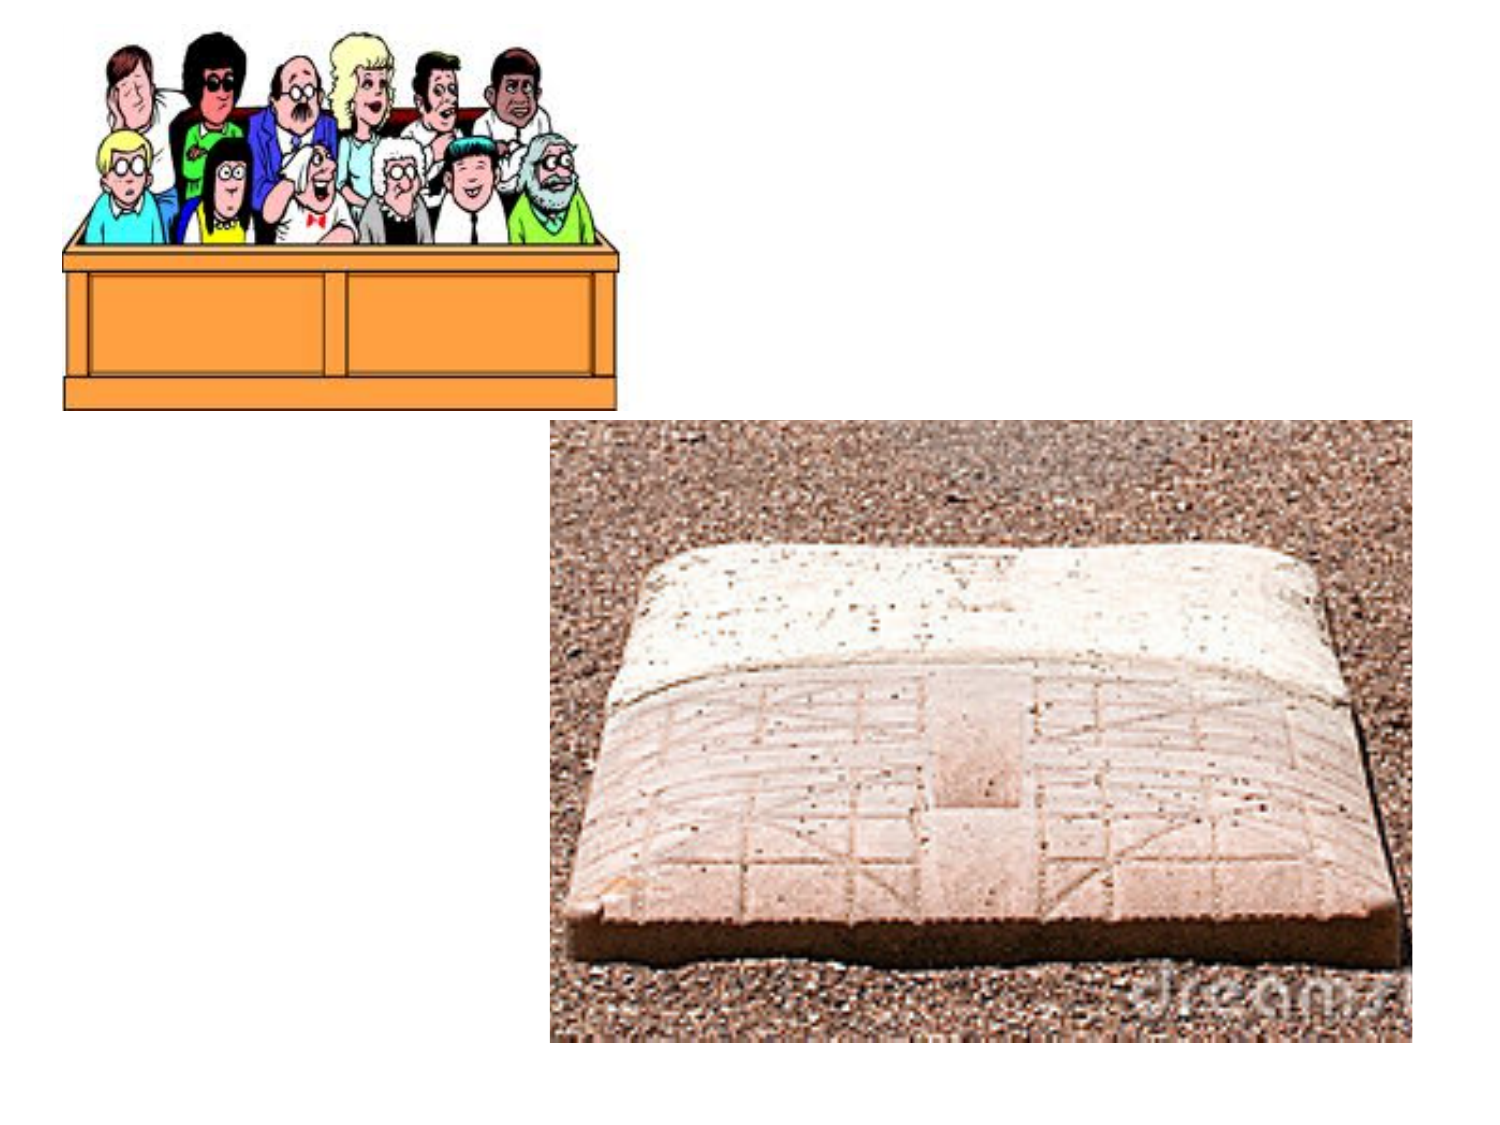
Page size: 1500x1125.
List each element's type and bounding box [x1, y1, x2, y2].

picture [549, 420, 1413, 1043]
picture [62, 24, 663, 411]
